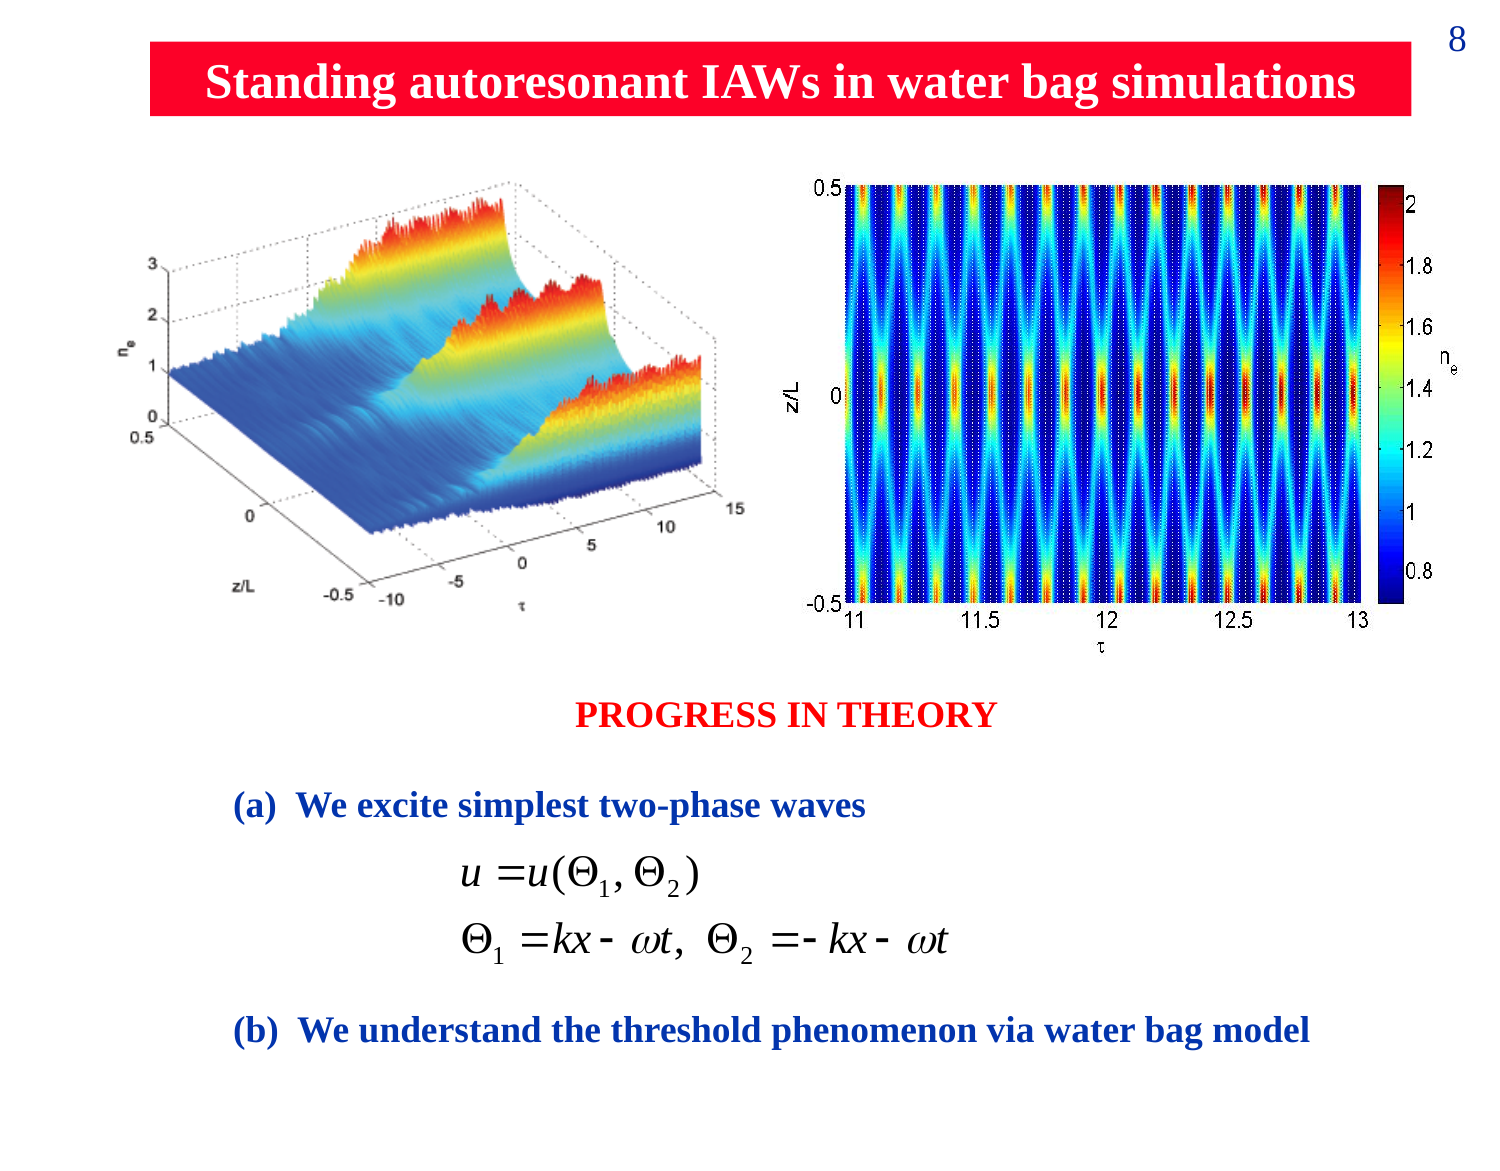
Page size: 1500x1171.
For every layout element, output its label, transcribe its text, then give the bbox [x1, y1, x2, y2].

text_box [454, 841, 957, 976]
picture [748, 147, 1495, 661]
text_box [99, 163, 743, 627]
text_box 8 [1433, 6, 1482, 66]
text_box Standing autoresonant IAWs in water bag simulations [150, 41, 1412, 117]
text_box PROGRESS IN THEORY (a) We excite simplest two-phase waves (b) We understand the threshold phenomenon via water bag model [218, 682, 1376, 1148]
